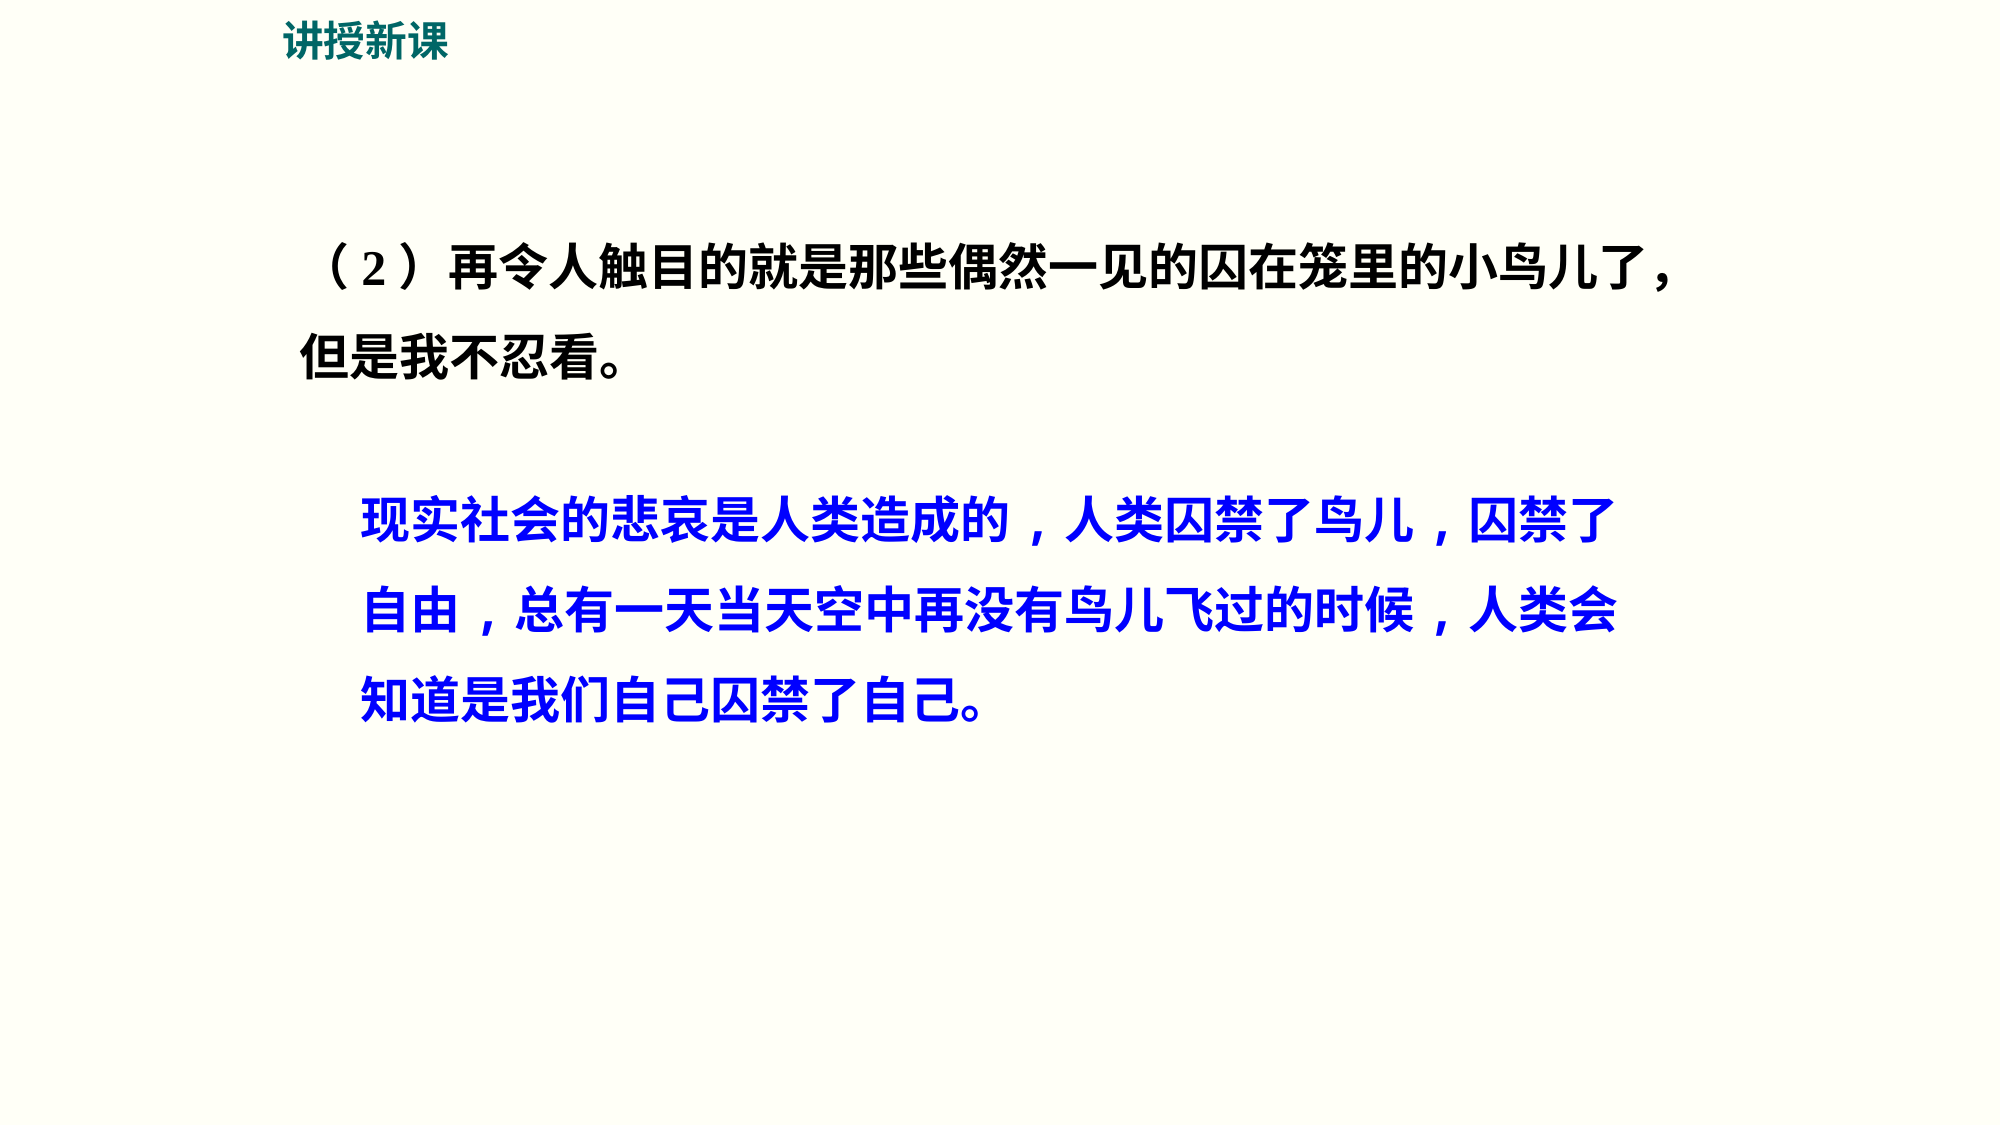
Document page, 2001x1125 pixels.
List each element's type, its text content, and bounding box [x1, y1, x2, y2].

text_box 现实社会的悲哀是人类造成的,人类囚禁了鸟儿,囚禁了自由,总有一天当天空中再没有鸟儿飞过的时候,人类会知道是我们自己囚禁了自己。 [345, 451, 1651, 736]
text_box （2）再令人触目的就是那些偶然一见的囚在笼里的小鸟儿了，但是我不忍看。 [284, 197, 1714, 393]
text_box 讲授新课 [267, 7, 480, 73]
